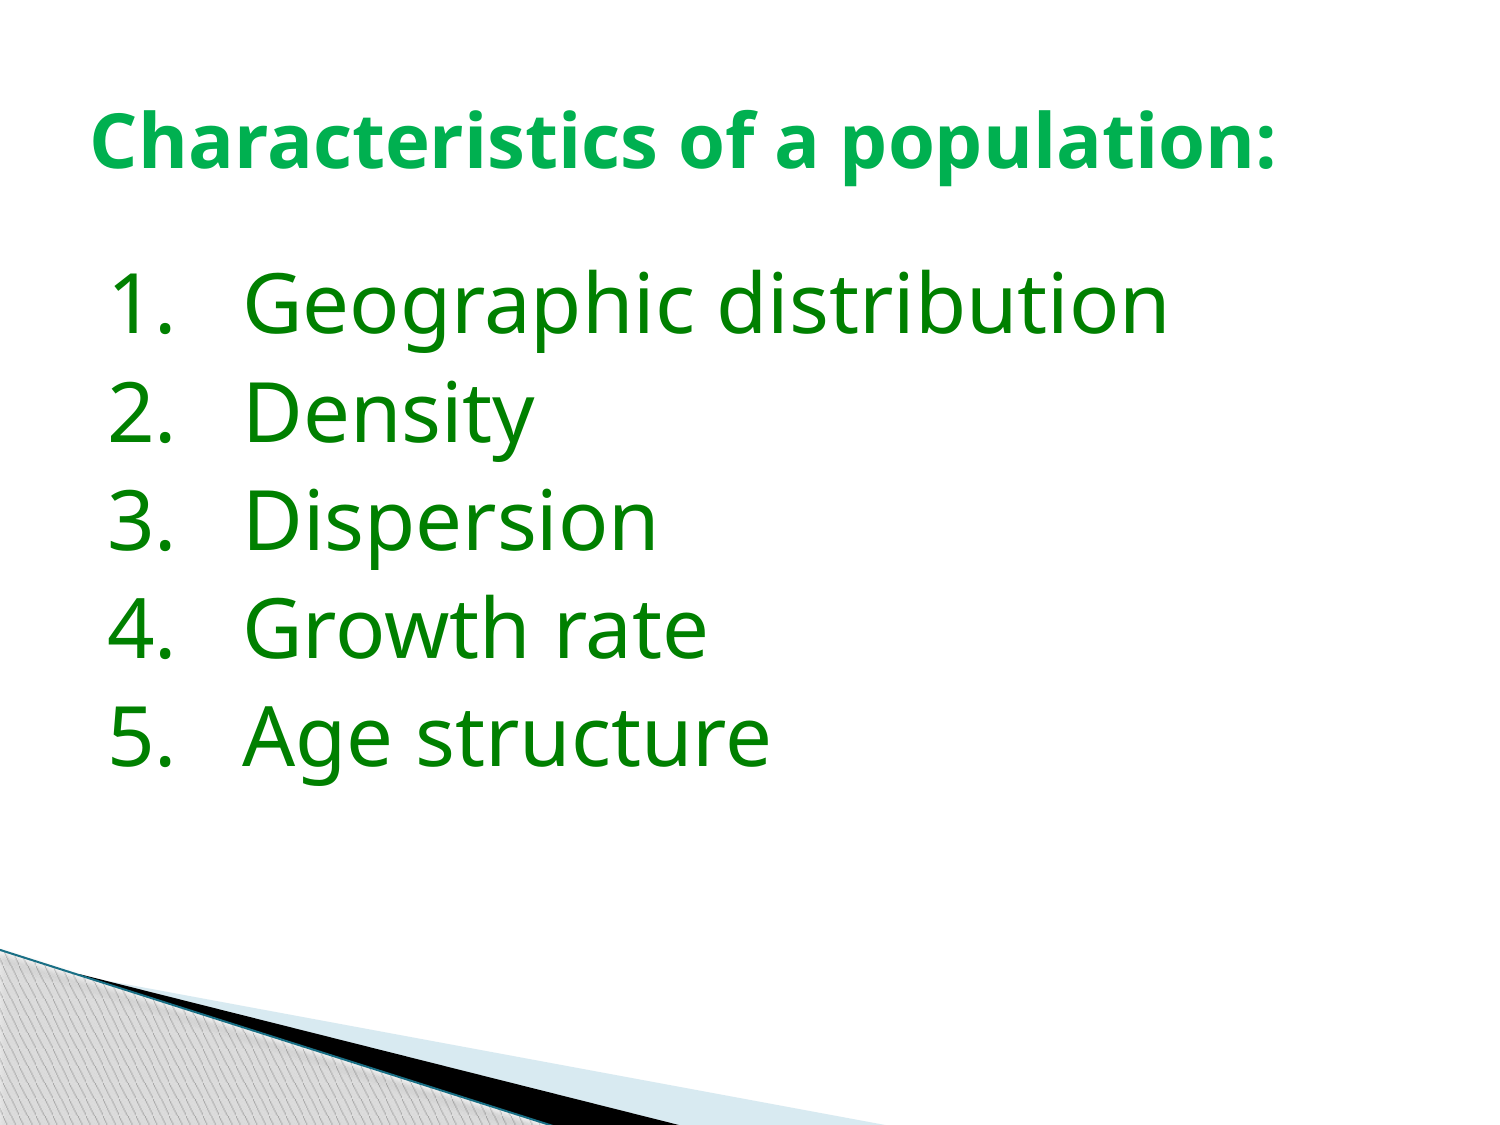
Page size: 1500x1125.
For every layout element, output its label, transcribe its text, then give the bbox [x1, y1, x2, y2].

list 1. Geographic distribution 2. Density 3. Dispersion 4. Growth rate 5. Age structure [75, 243, 1383, 896]
title Characteristics of a population: [75, 45, 1425, 233]
